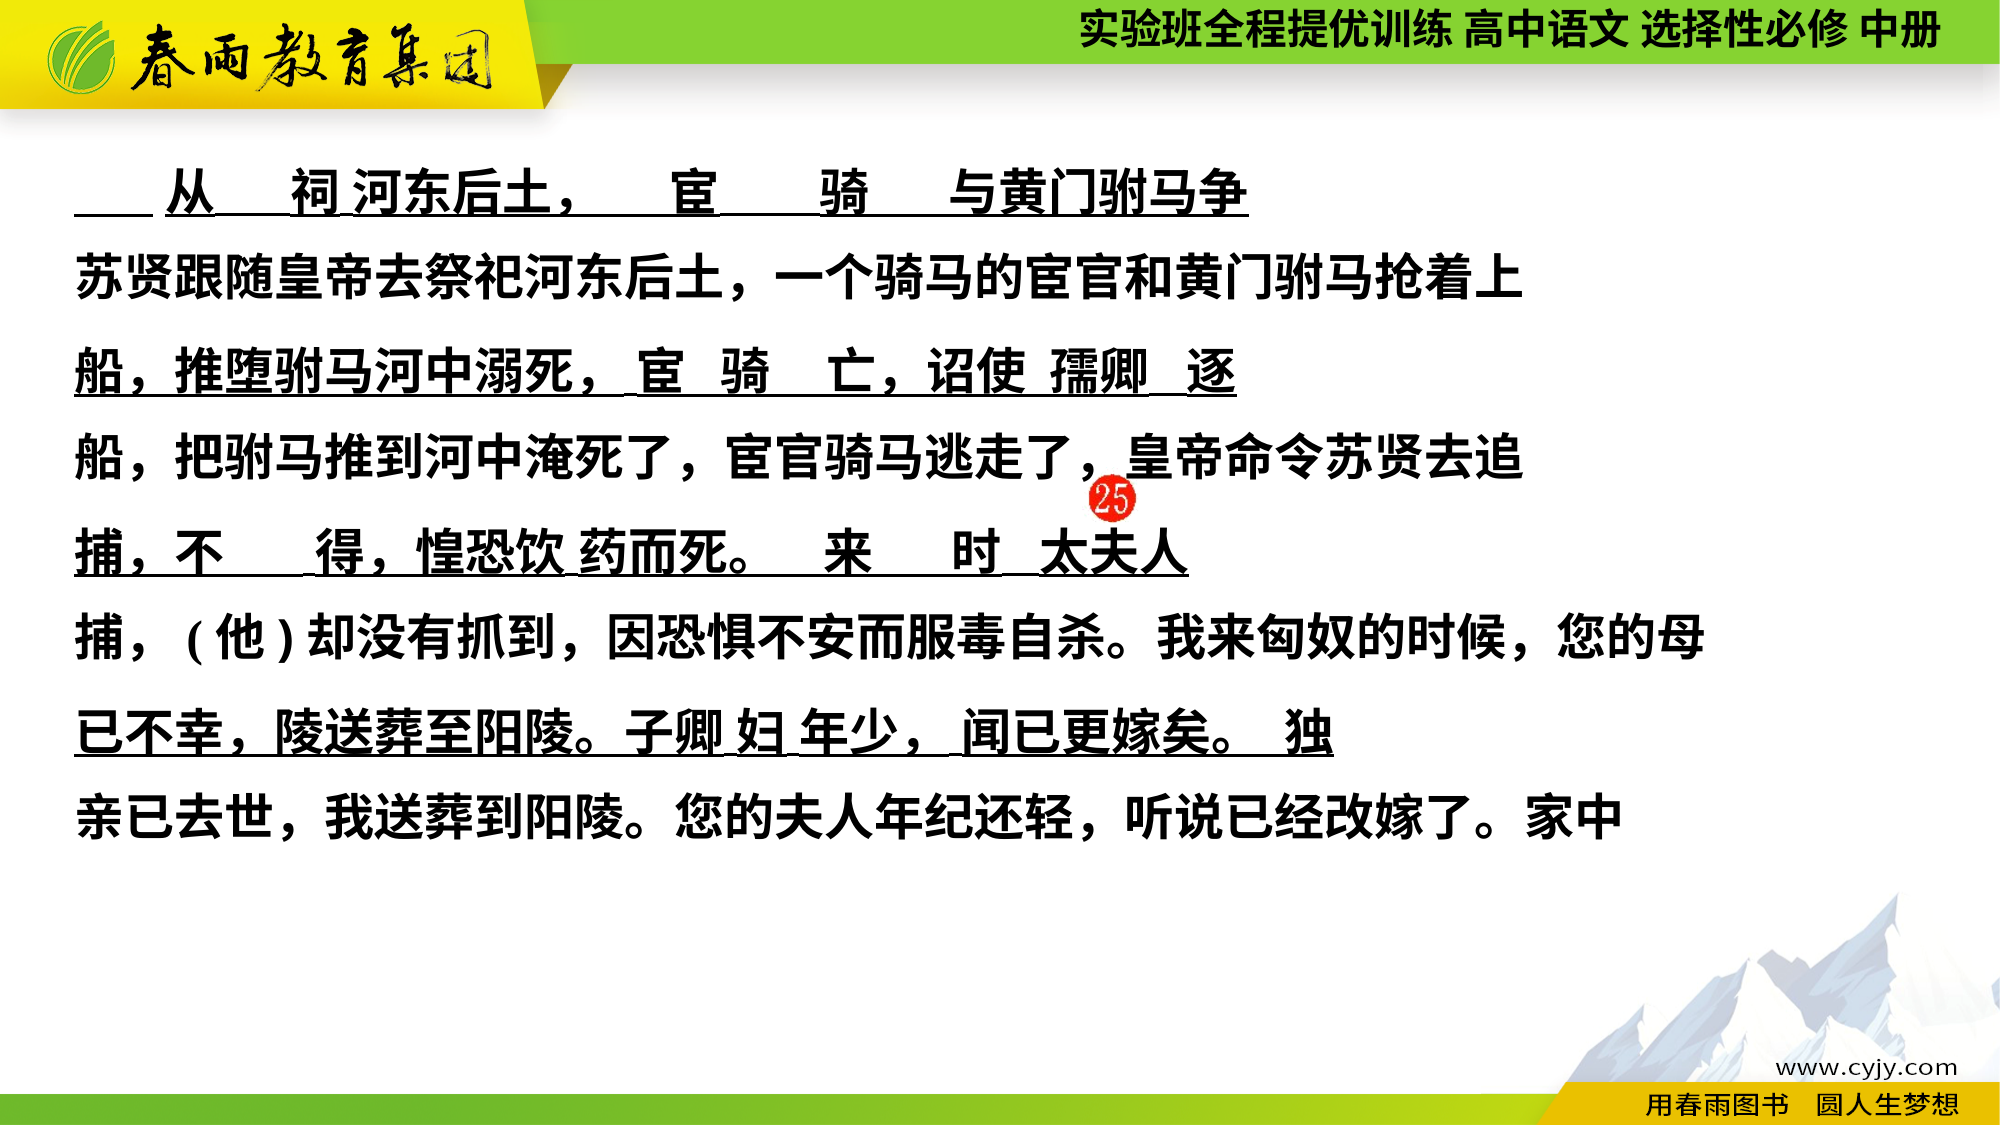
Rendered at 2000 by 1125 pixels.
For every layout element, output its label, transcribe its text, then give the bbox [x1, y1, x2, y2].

picture [0, 0, 2000, 1125]
text_box 苏贤跟随皇帝去祭祀河东后土，一个骑马的宦官和黄门驸马抢着上 船，把驸马推到河中淹死了，宦官骑马逃走了，皇帝命令苏贤去追 捕，(他)却没有抓到，因恐惧不安而服毒自杀。我来匈奴的时候，您的母 亲已去世，我送葬到阳陵。您的夫人年纪还轻，听说已经改嫁了。家中 [59, 208, 1944, 853]
